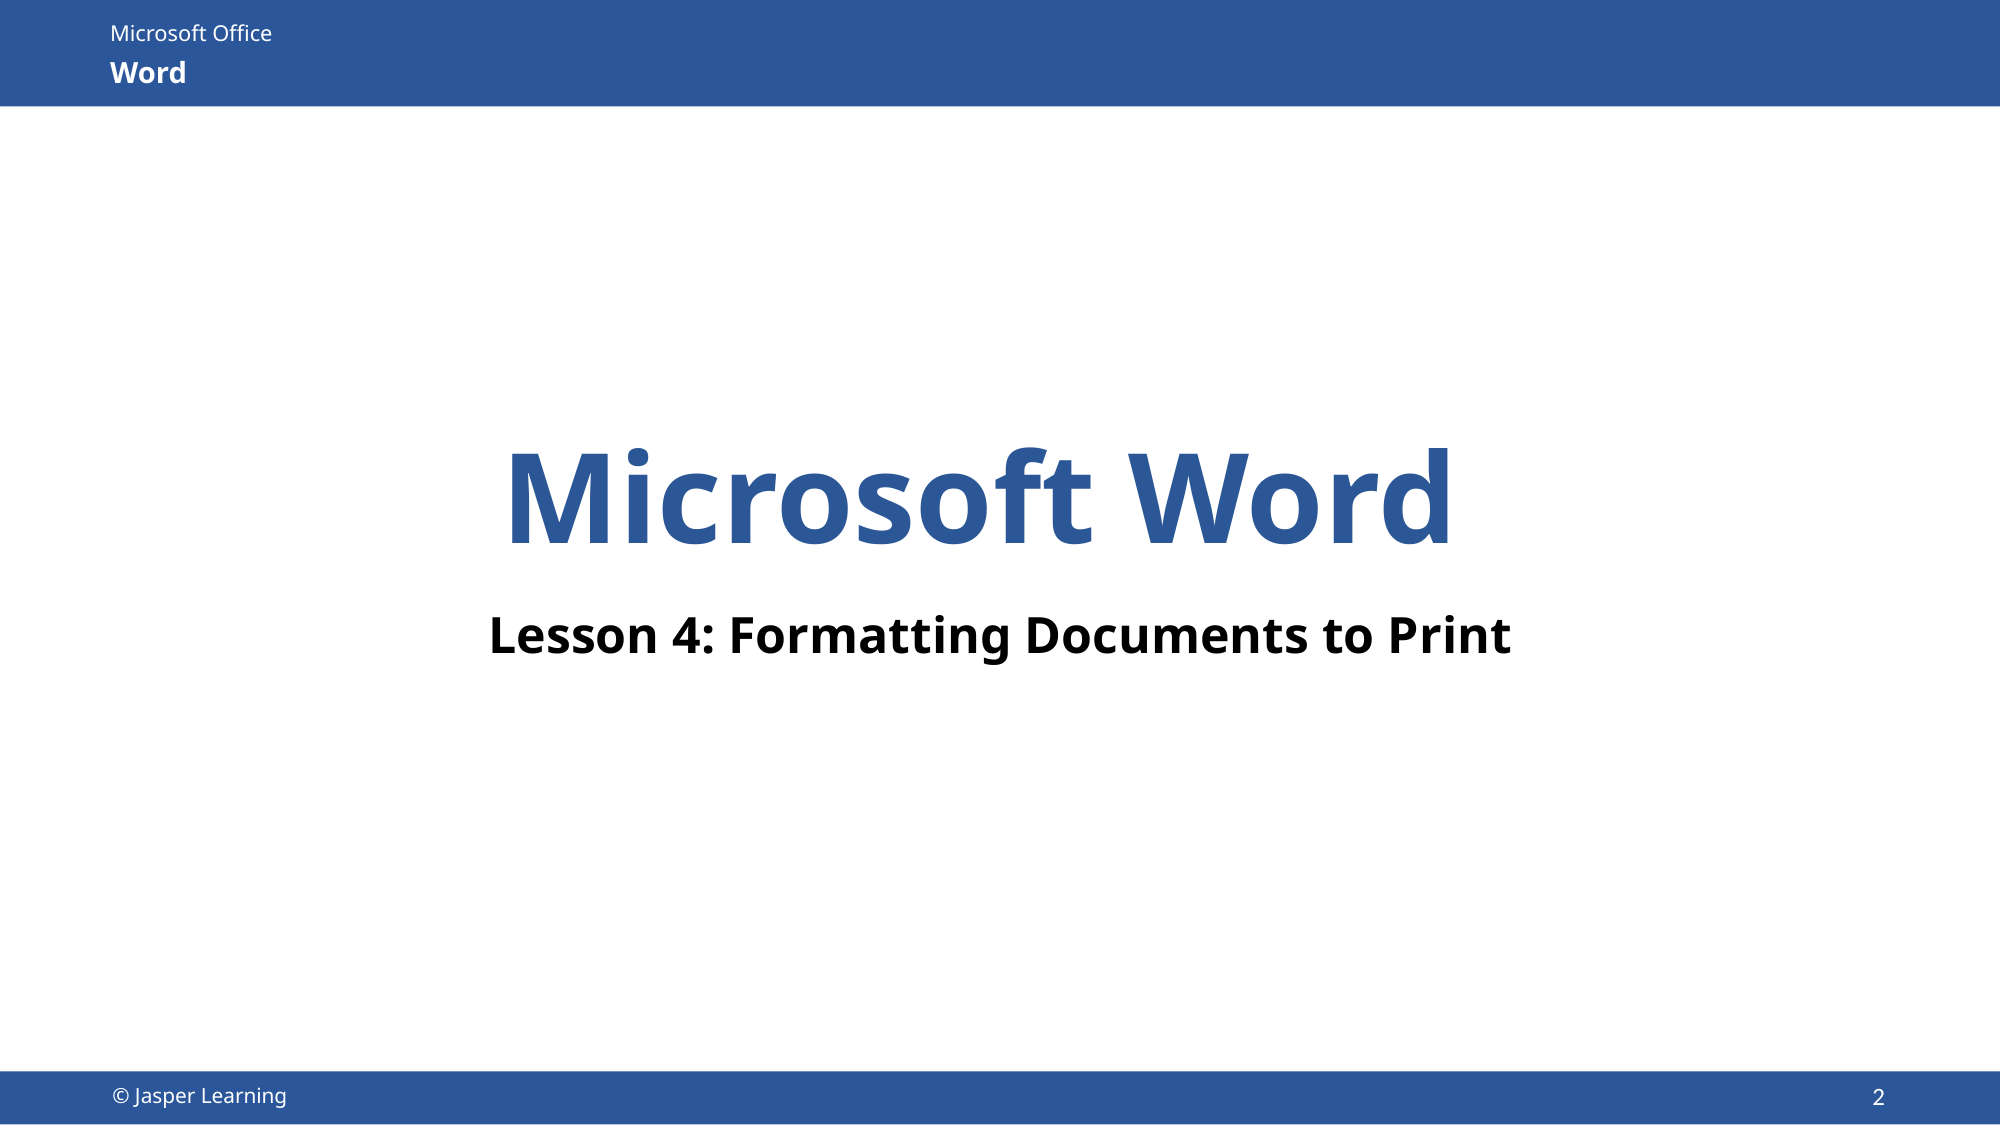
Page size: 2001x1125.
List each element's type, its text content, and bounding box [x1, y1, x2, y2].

footer © Jasper Learning [97, 1076, 773, 1118]
slide_number 2 [1433, 1065, 1900, 1125]
list Lesson 4: Formatting Documents to Print [250, 591, 1751, 863]
title Microsoft Word [123, 184, 1838, 576]
